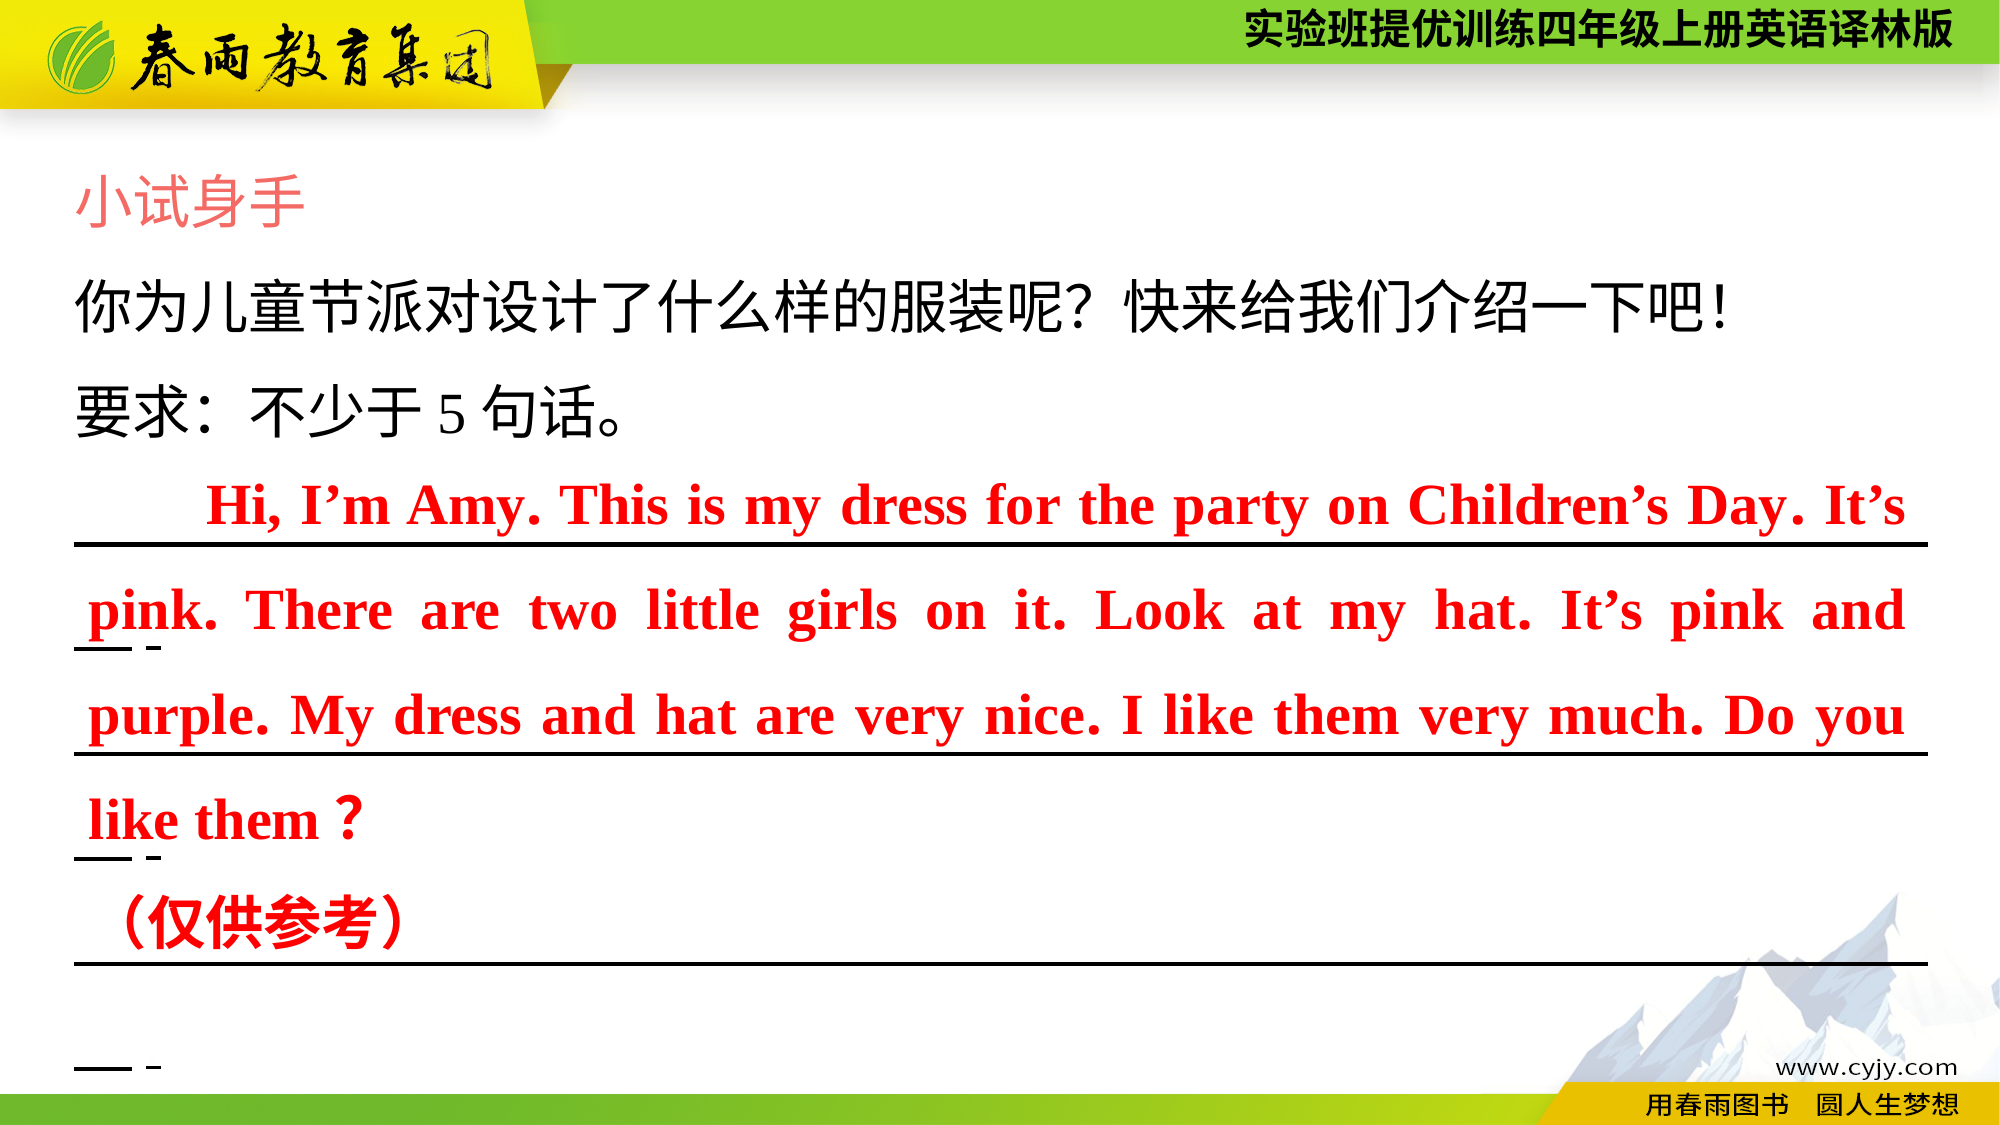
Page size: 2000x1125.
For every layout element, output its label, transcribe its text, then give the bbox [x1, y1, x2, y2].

picture [0, 0, 2000, 1125]
list 小试身手 你为儿童节派对设计了什么样的服装呢？快来给我们介绍一下吧！ 要求：不少于5句话。 . . . . . [59, 122, 1944, 986]
text_box Hi, I’m Amy. This is my dress for the party on Children’s Day. It’s pink. There are two little girls on it. Look at my hat. It’s pink and purple. My dress and hat are very nice. I like them very much. Do you like them？ （仅供参考） [73, 423, 1922, 964]
